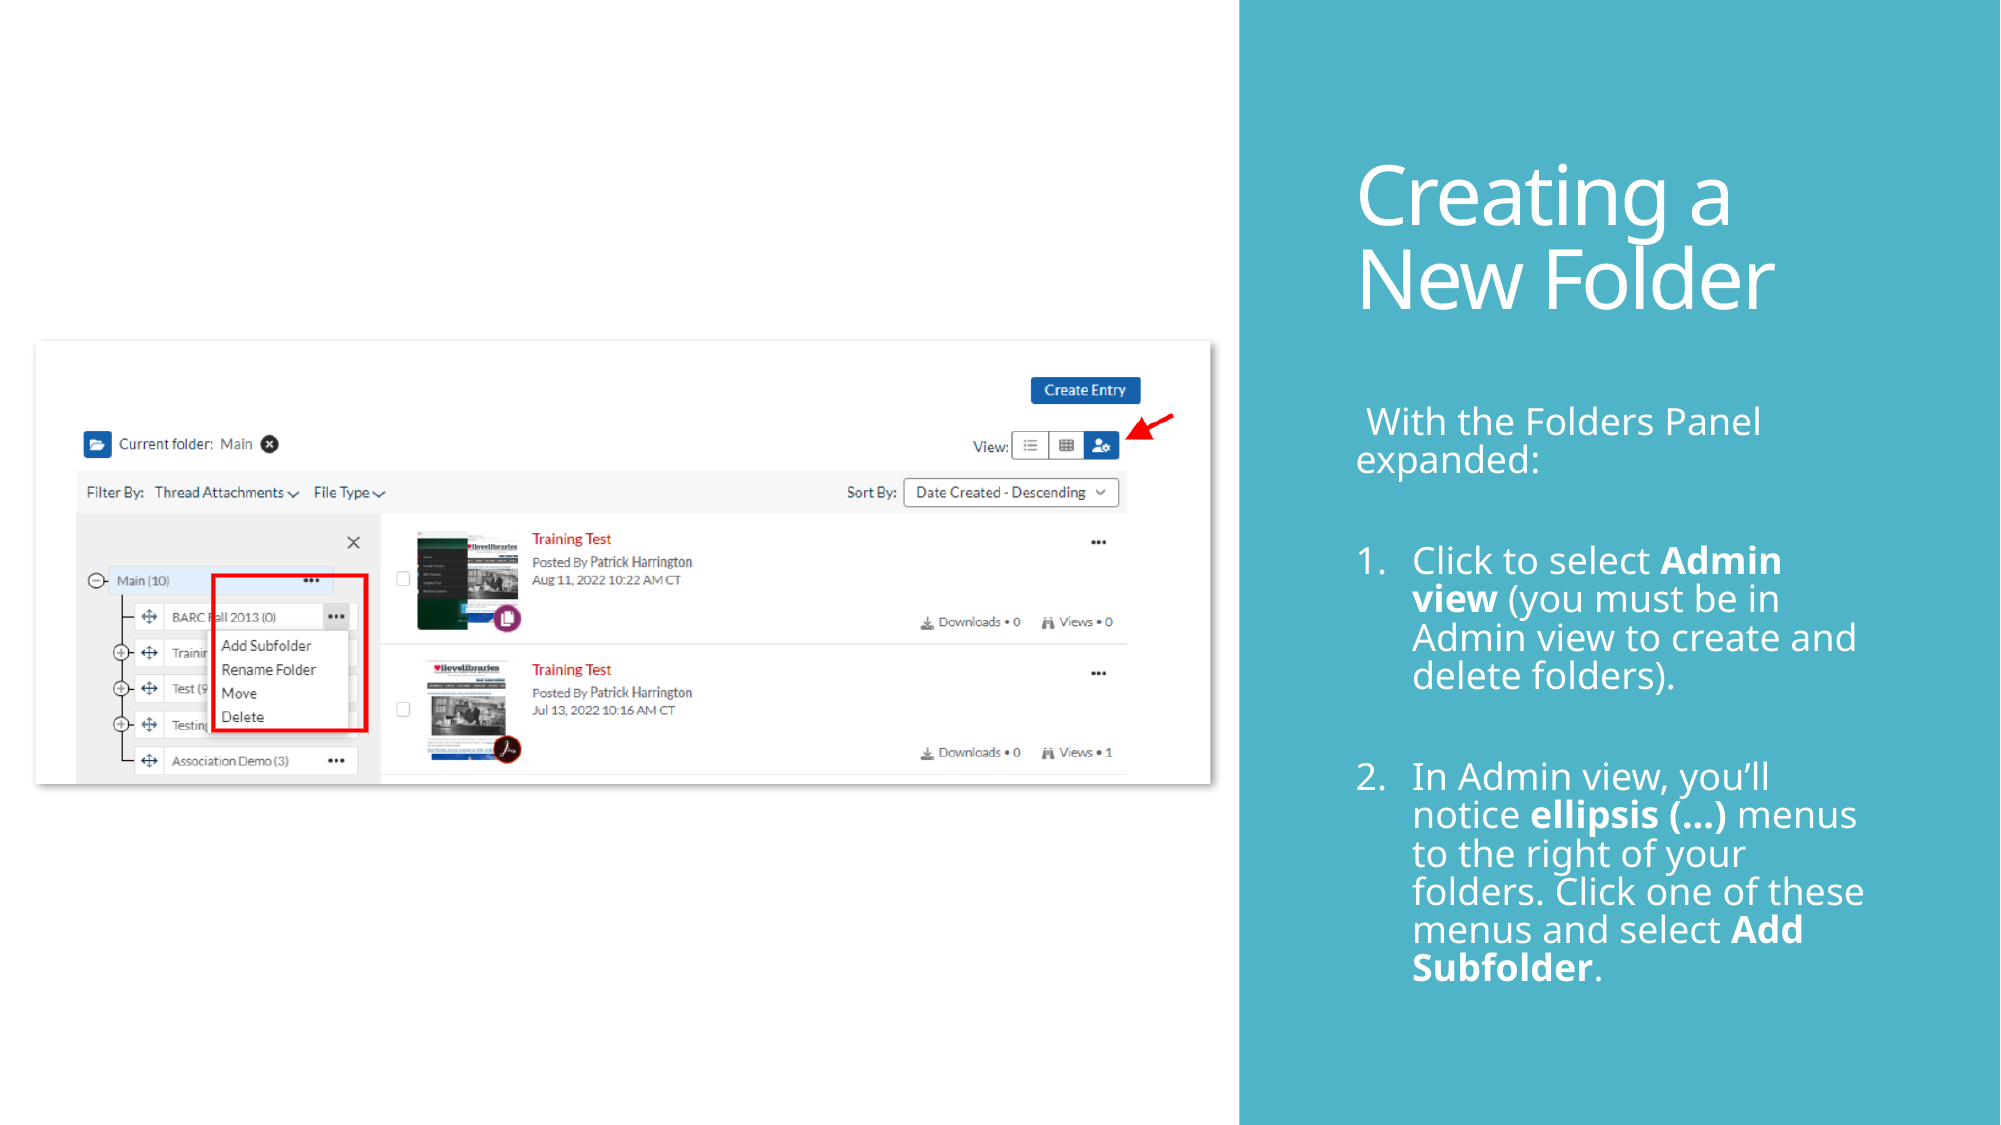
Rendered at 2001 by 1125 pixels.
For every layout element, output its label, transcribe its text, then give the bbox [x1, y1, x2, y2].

picture [35, 341, 1211, 784]
text_box [1238, 0, 2000, 1125]
title Creating a New Folder [1340, 19, 1899, 335]
text_box With the Folders Panel expanded: Click to select Admin view (you must be in Admin view to create and delete folders). In Admin view, you’ll notice ellipsis (...) menus to the right of your folders. Click one of these menus and select Add Subfolder. [1340, 396, 1899, 1047]
